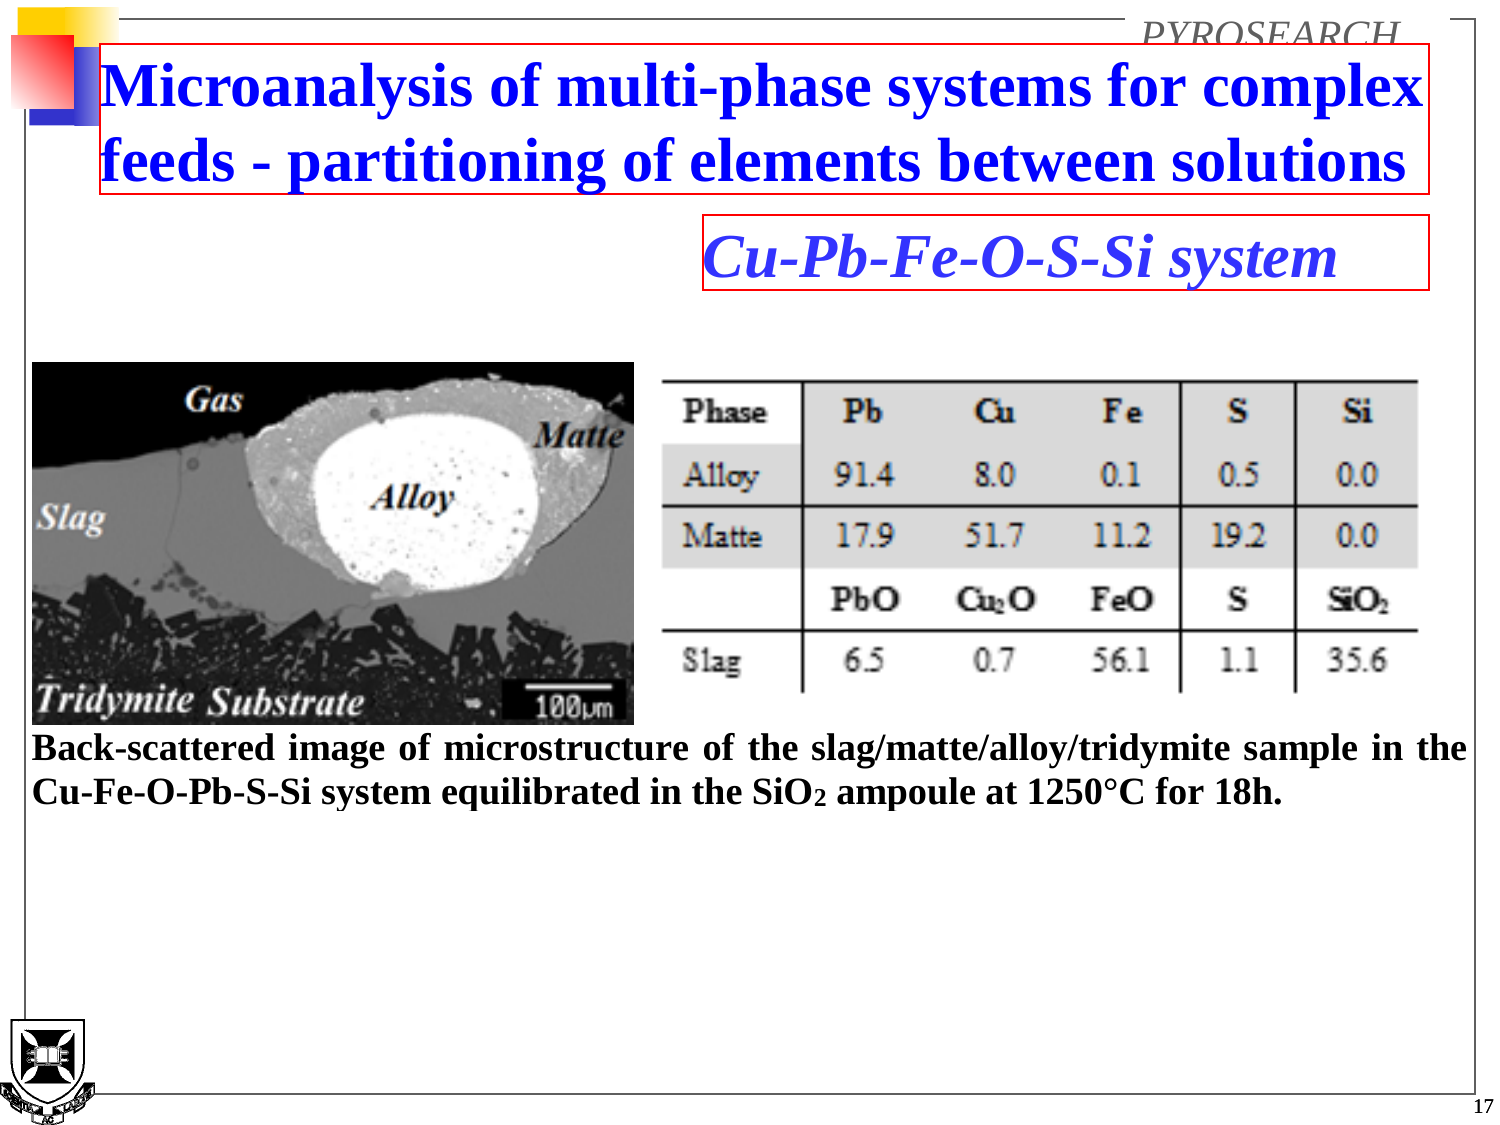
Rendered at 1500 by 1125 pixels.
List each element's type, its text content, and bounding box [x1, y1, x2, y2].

text_box 17 [1181, 1042, 1495, 1118]
text_box Microanalysis of multi-phase systems for complex feeds - partitioning of elements between solutions [100, 44, 1429, 195]
text_box Cu-Pb-Fe-O-S-Si system [702, 215, 1429, 291]
picture [31, 361, 1469, 811]
